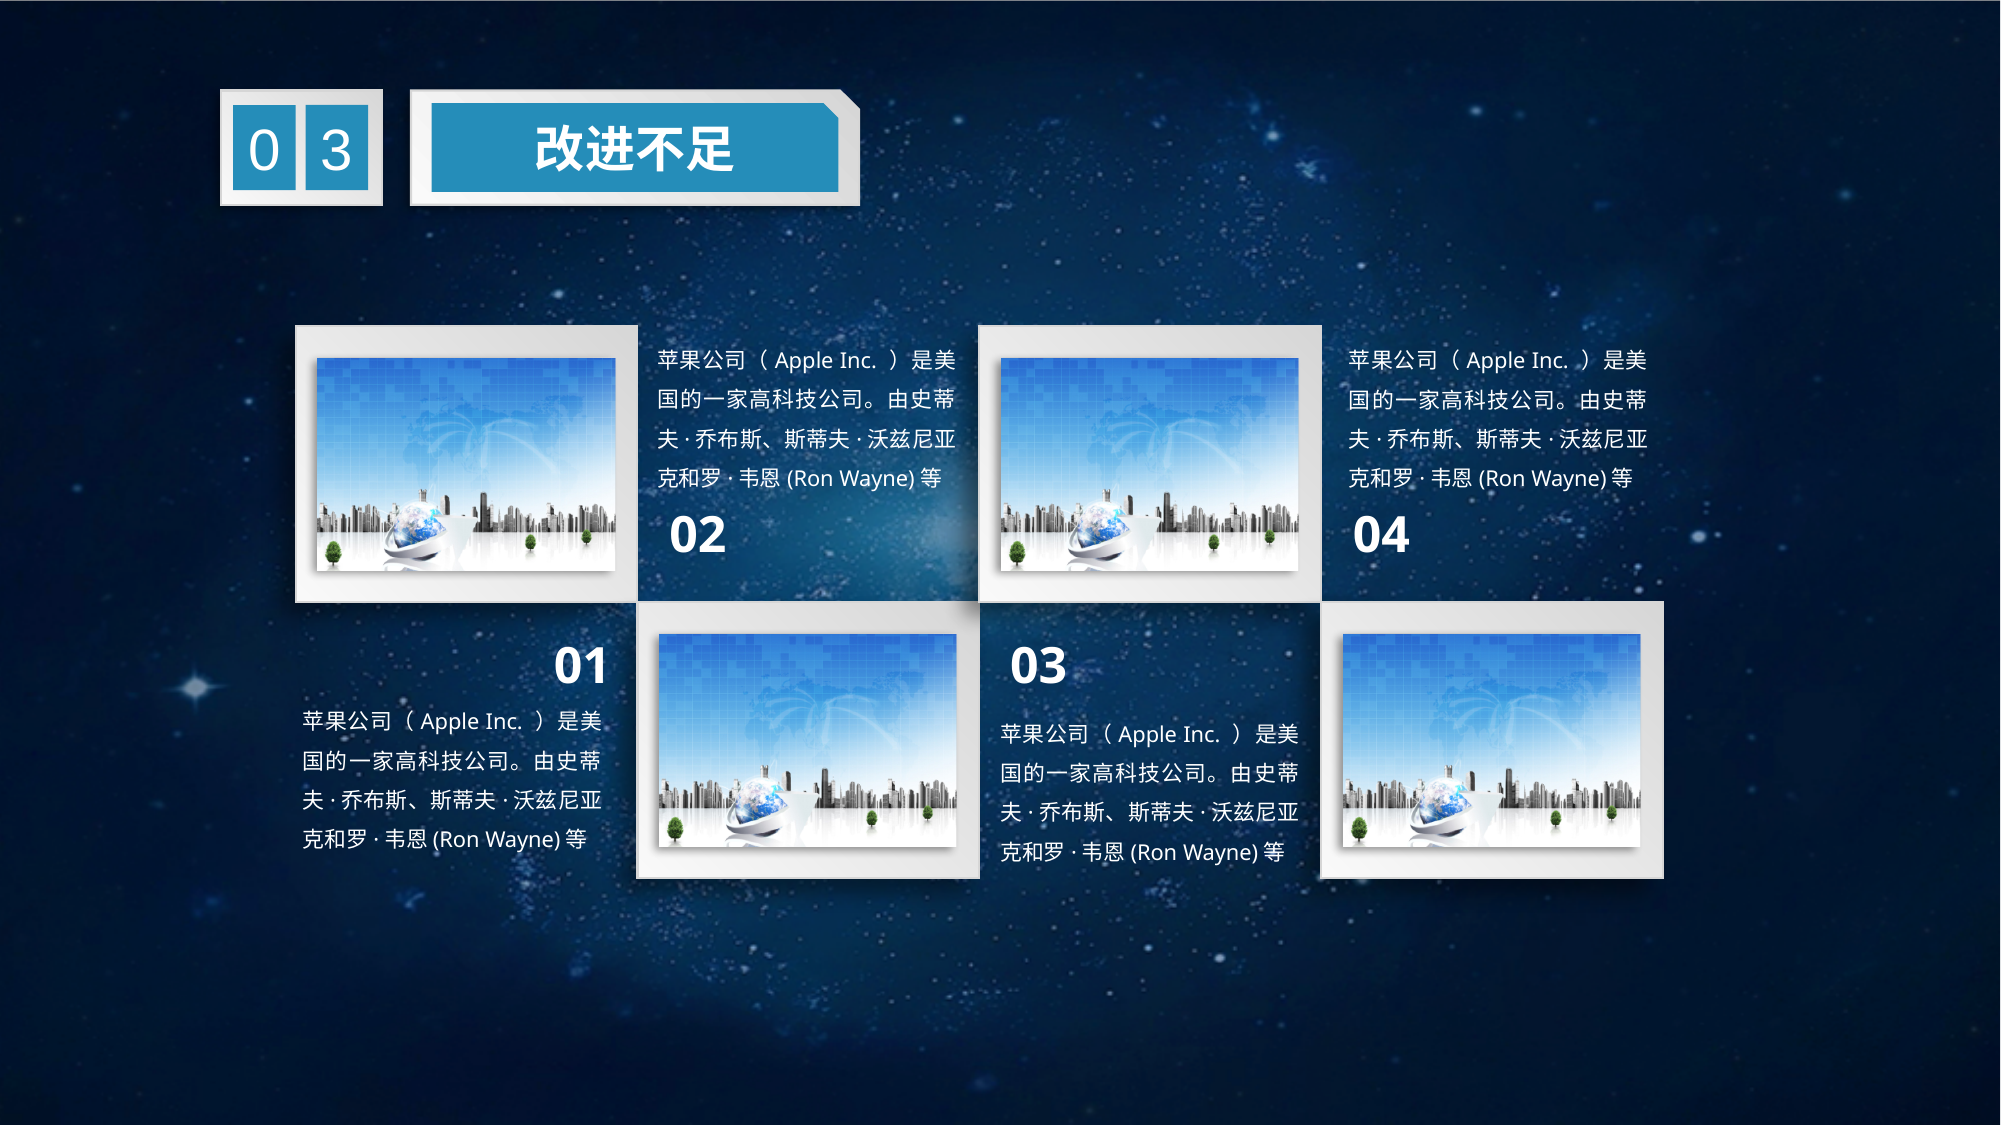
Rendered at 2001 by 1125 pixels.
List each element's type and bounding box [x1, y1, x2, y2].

text_box [637, 602, 980, 879]
text_box [642, 326, 971, 571]
text_box [985, 626, 1315, 874]
text_box [288, 626, 617, 862]
text_box [305, 104, 369, 191]
text_box [1320, 602, 1663, 879]
text_box [1334, 326, 1663, 571]
text_box [979, 326, 1321, 603]
text_box [220, 89, 383, 206]
text_box [295, 326, 638, 603]
text_box [410, 90, 860, 205]
picture [0, 0, 2001, 1125]
text_box [232, 104, 297, 191]
